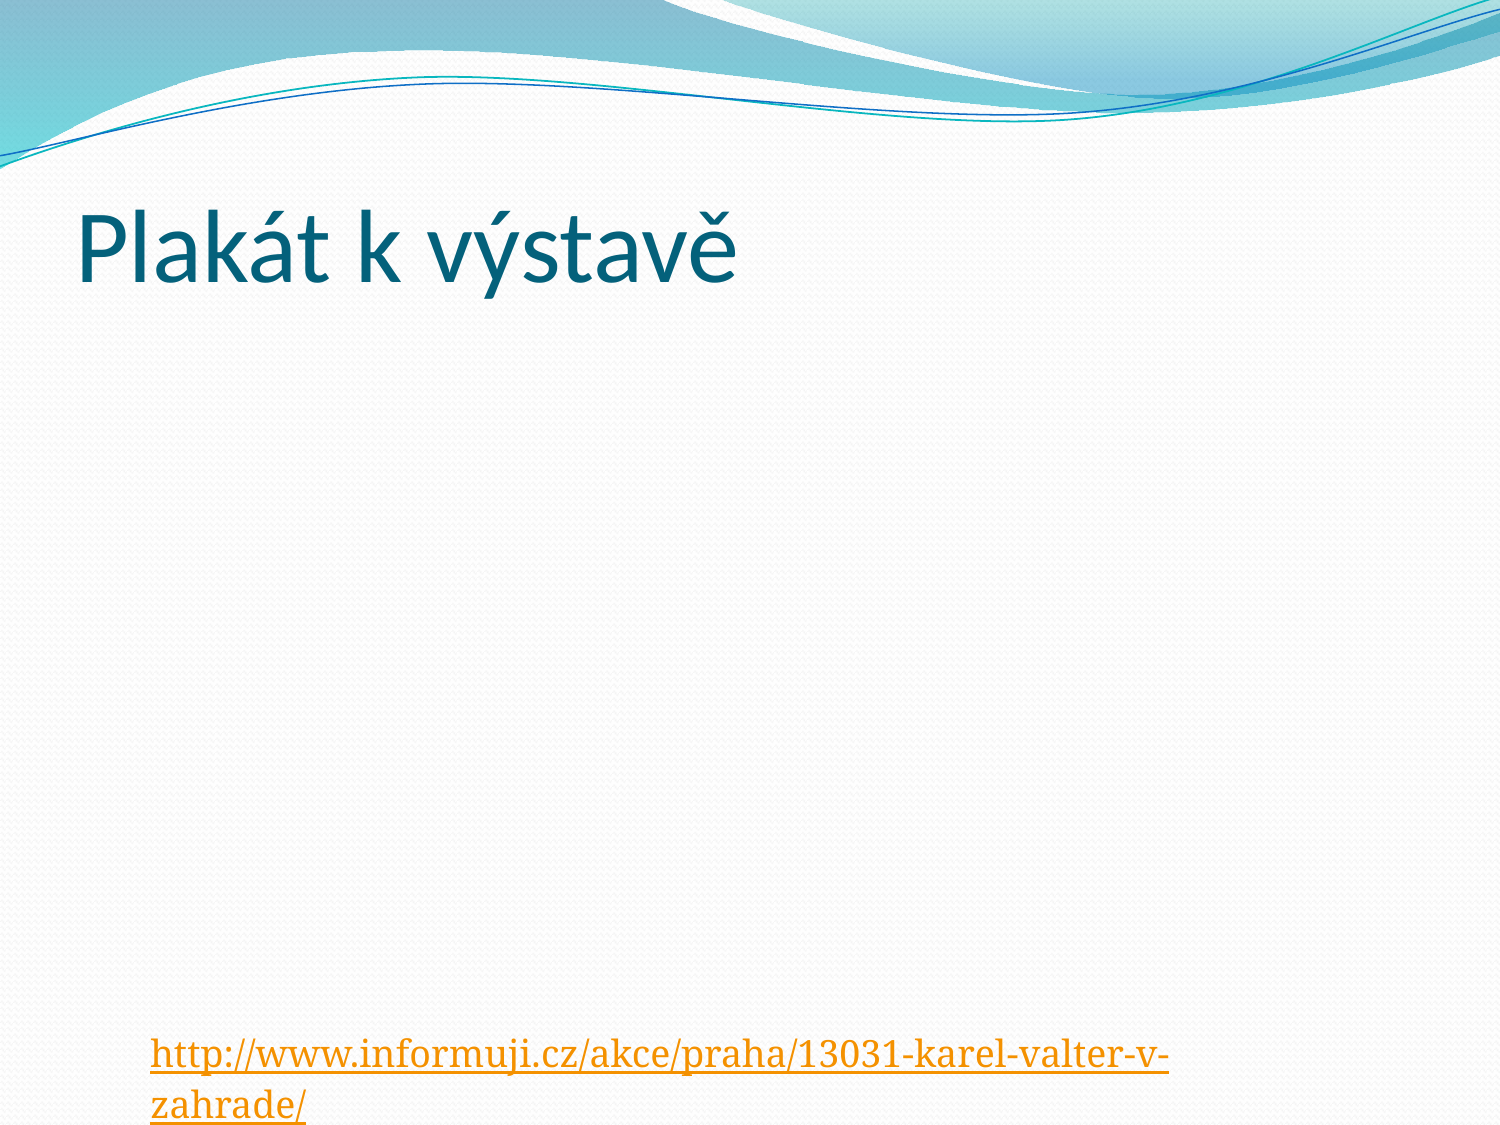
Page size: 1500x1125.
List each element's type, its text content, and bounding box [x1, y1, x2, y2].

title Plakát k výstavě [75, 115, 1425, 303]
text_box http://www.informuji.cz/akce/praha/13031-karel-valter-v-zahrade/ [135, 1023, 1306, 1125]
